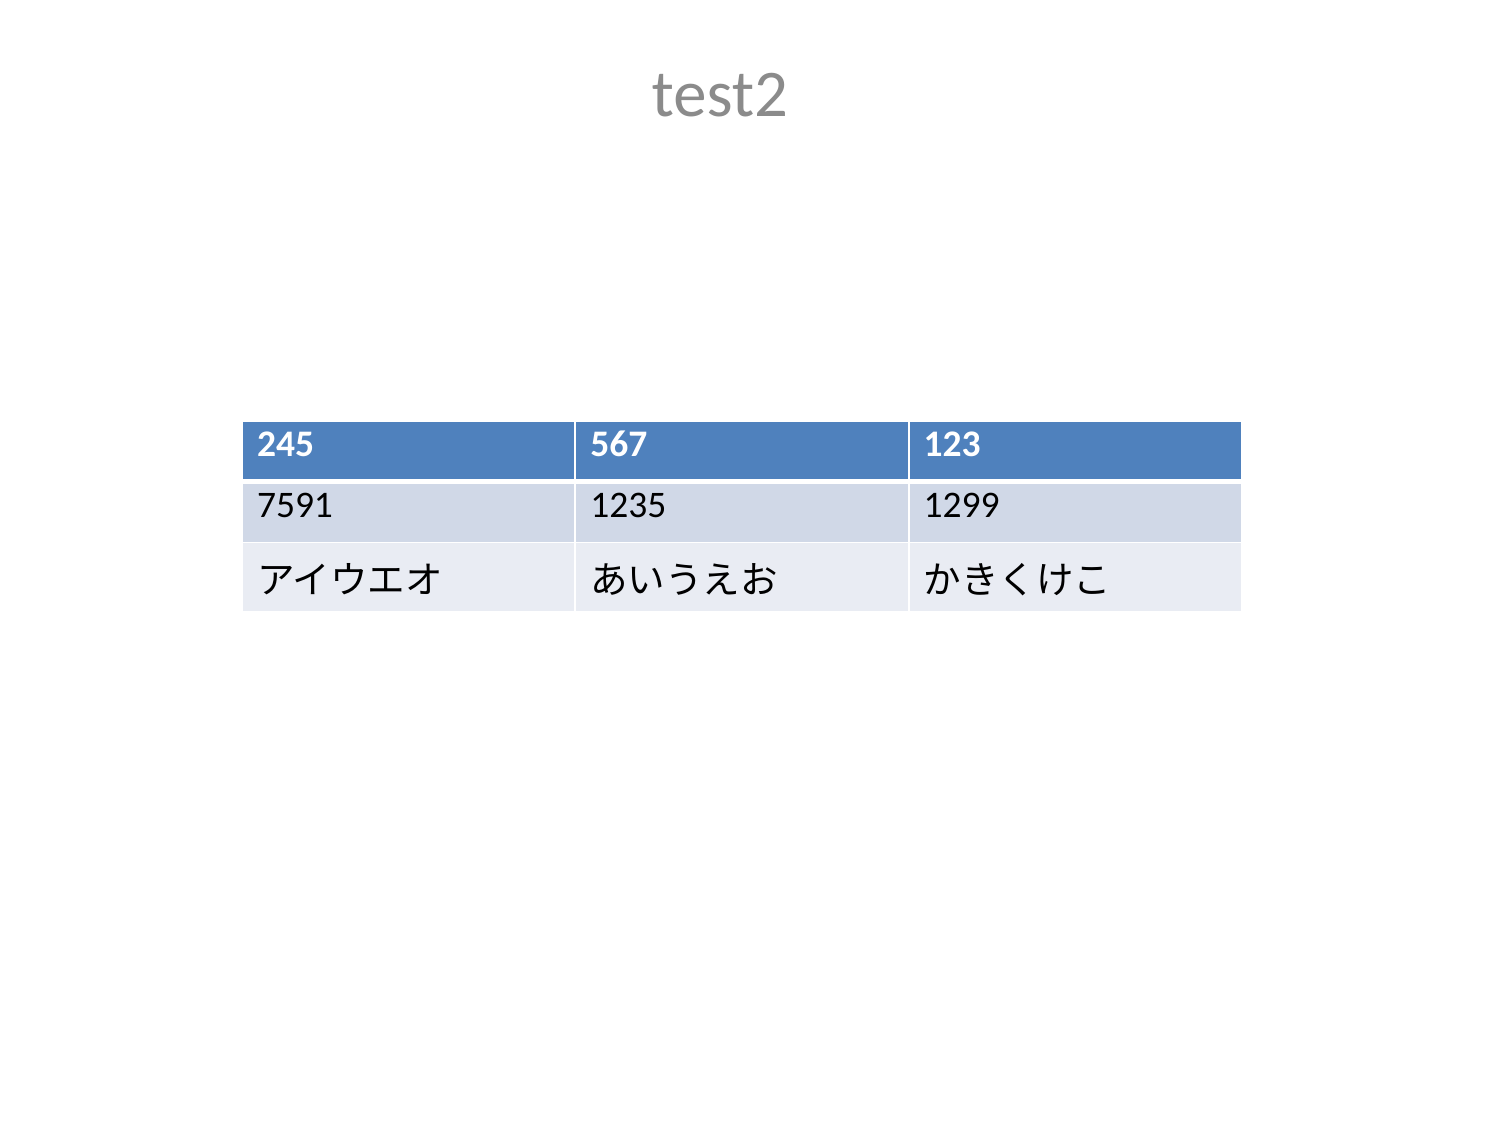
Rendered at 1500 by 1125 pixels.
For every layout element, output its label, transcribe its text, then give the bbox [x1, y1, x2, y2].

table_header 245 [243, 422, 574, 479]
table_cell かきくけこ [910, 543, 1241, 611]
table_header 567 [576, 422, 908, 479]
table_cell 1299 [910, 484, 1241, 542]
table_cell アイウエオ [243, 543, 574, 611]
table_cell 7591 [243, 484, 574, 542]
table_cell 1235 [576, 484, 908, 542]
subtitle test2 [194, 42, 1245, 197]
table_header 123 [910, 422, 1241, 479]
table_cell あいうえお [576, 543, 908, 611]
